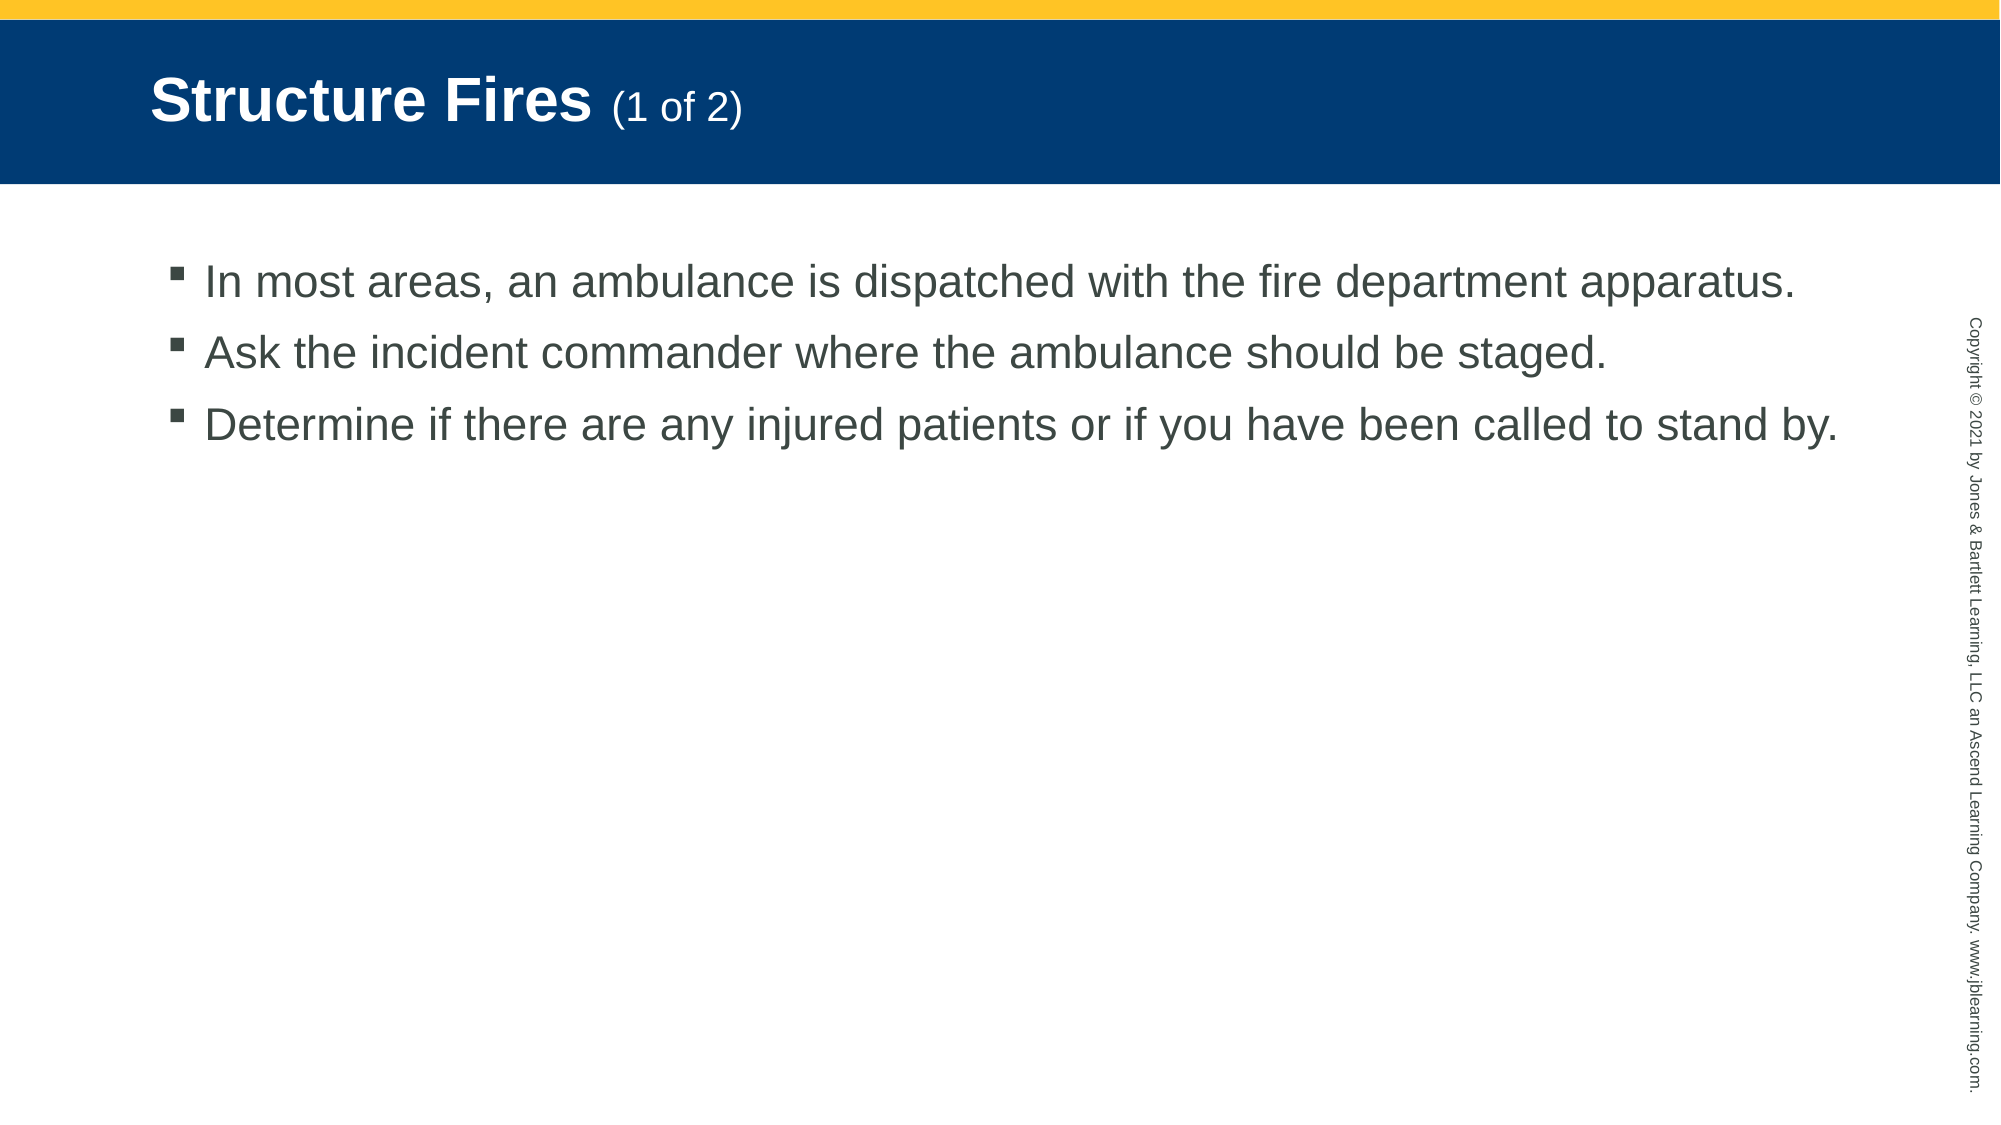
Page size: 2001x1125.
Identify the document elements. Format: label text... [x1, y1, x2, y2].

title Structure Fires (1 of 2) [0, 19, 2000, 185]
list In most areas, an ambulance is dispatched with the fire department apparatus. Ask the incident commander where the ambulance should be staged. Determine if there are any injured patients or if you have been called to stand by. [151, 244, 1892, 1016]
